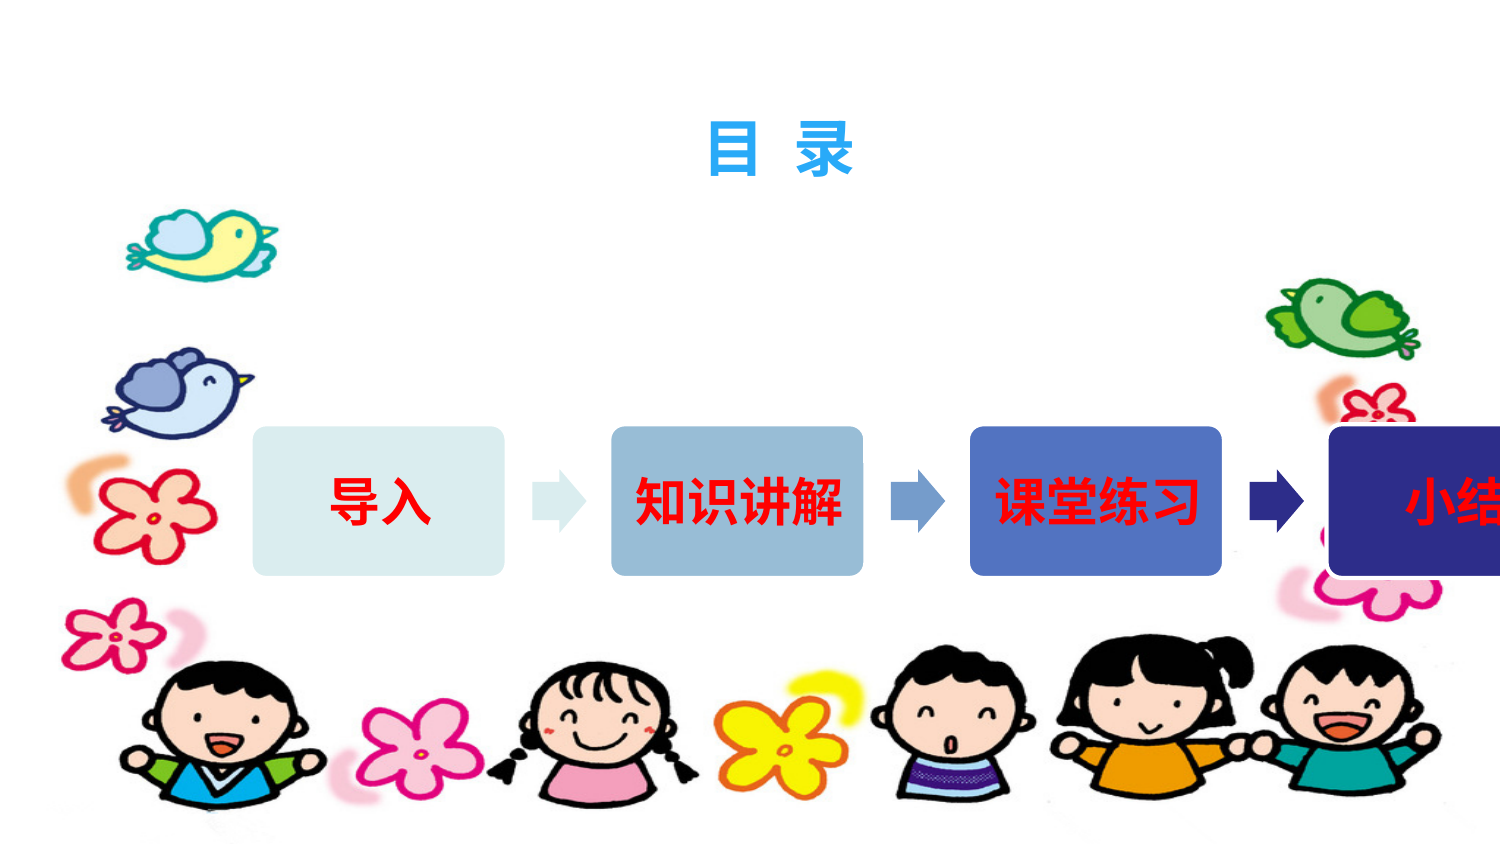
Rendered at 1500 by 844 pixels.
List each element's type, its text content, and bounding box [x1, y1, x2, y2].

text_box 目 录 [644, 78, 914, 192]
picture [0, 0, 1500, 844]
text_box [249, 337, 1251, 583]
